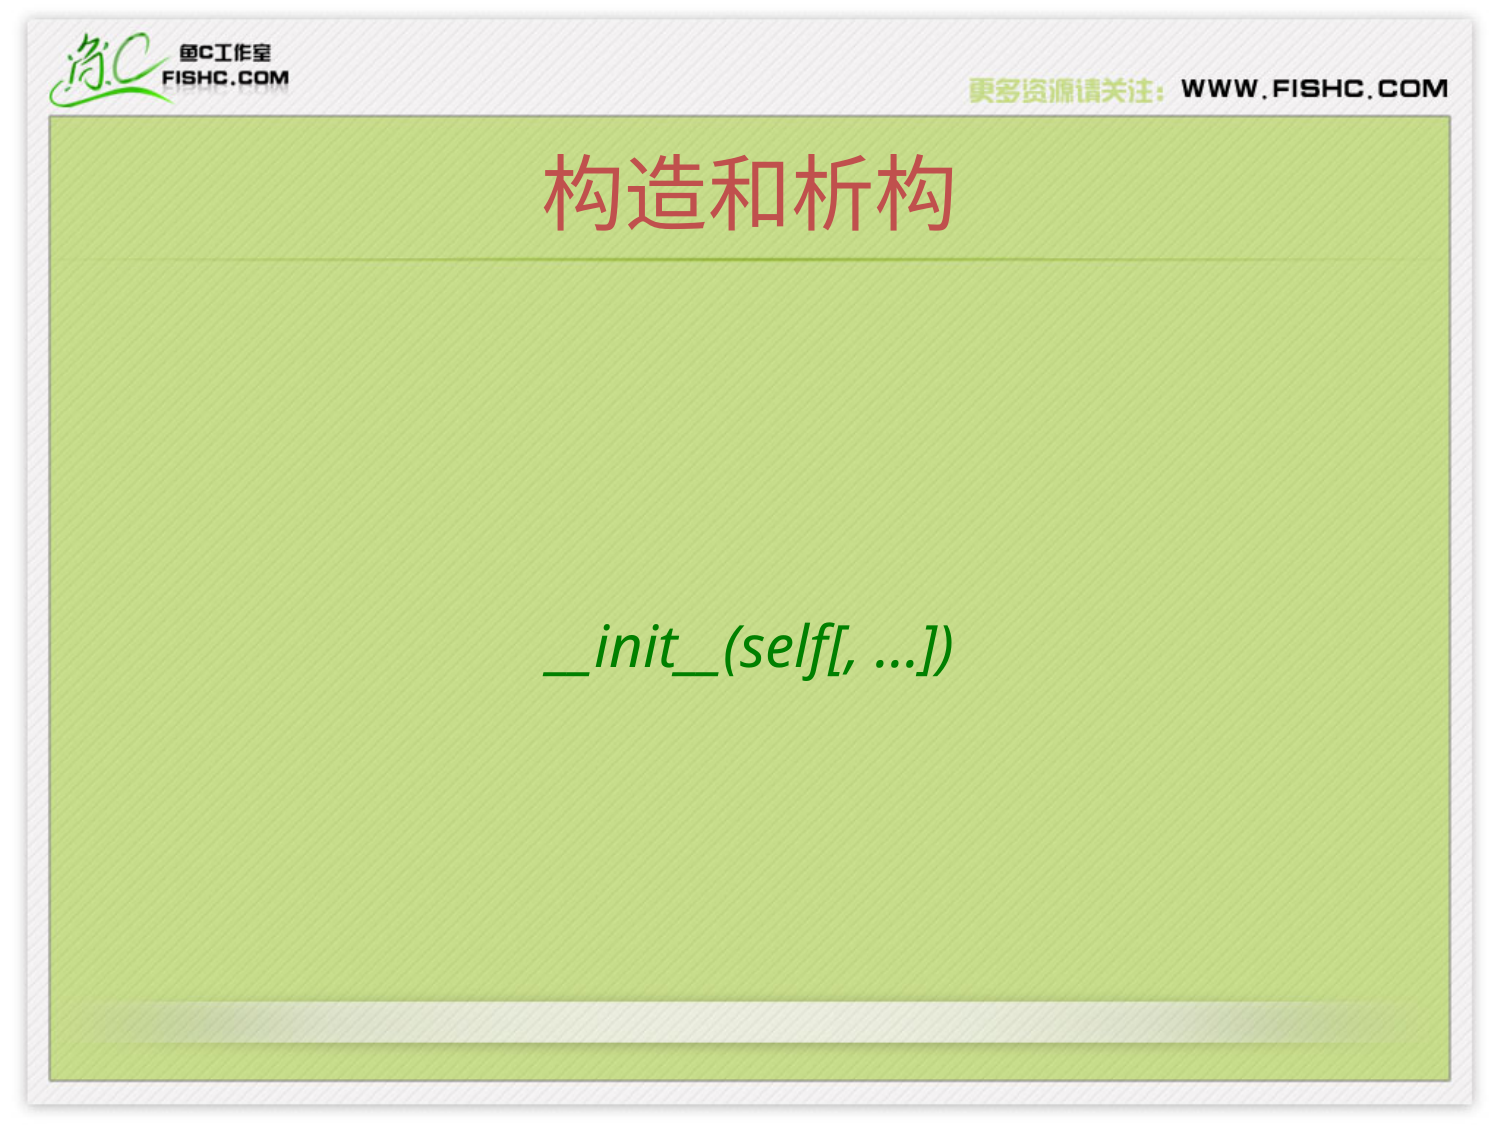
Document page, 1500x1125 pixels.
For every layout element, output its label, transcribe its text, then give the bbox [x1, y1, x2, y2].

list __init__(self[, ...]) [76, 272, 1427, 1016]
picture [0, 0, 1500, 1125]
title 构造和析构 [75, 113, 1425, 268]
